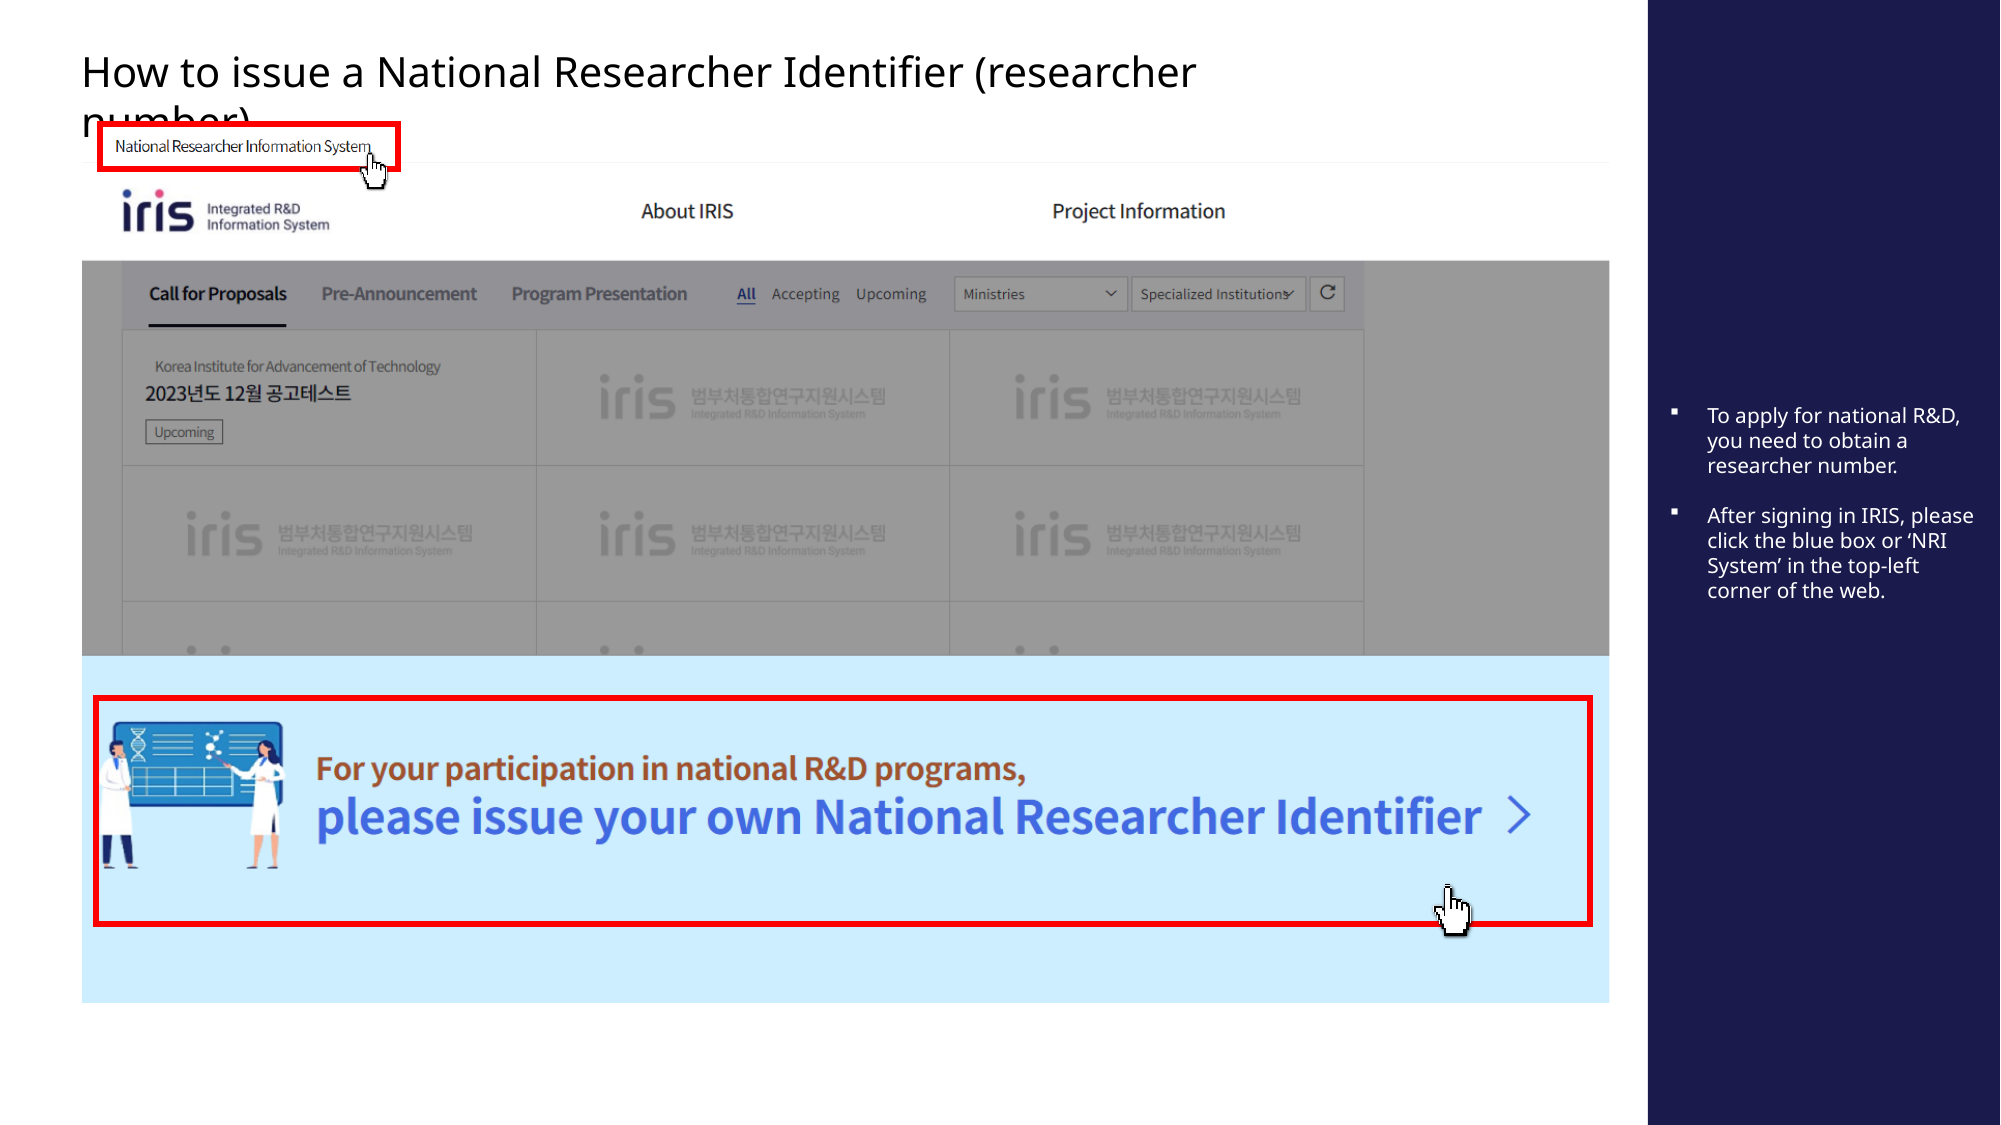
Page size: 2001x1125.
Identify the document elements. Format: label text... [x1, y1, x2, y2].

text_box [1647, 0, 2000, 1125]
text_box How to issue a National Researcher Identifier (researcher number) [66, 37, 1362, 153]
picture [82, 127, 1610, 1003]
text_box [99, 123, 399, 127]
